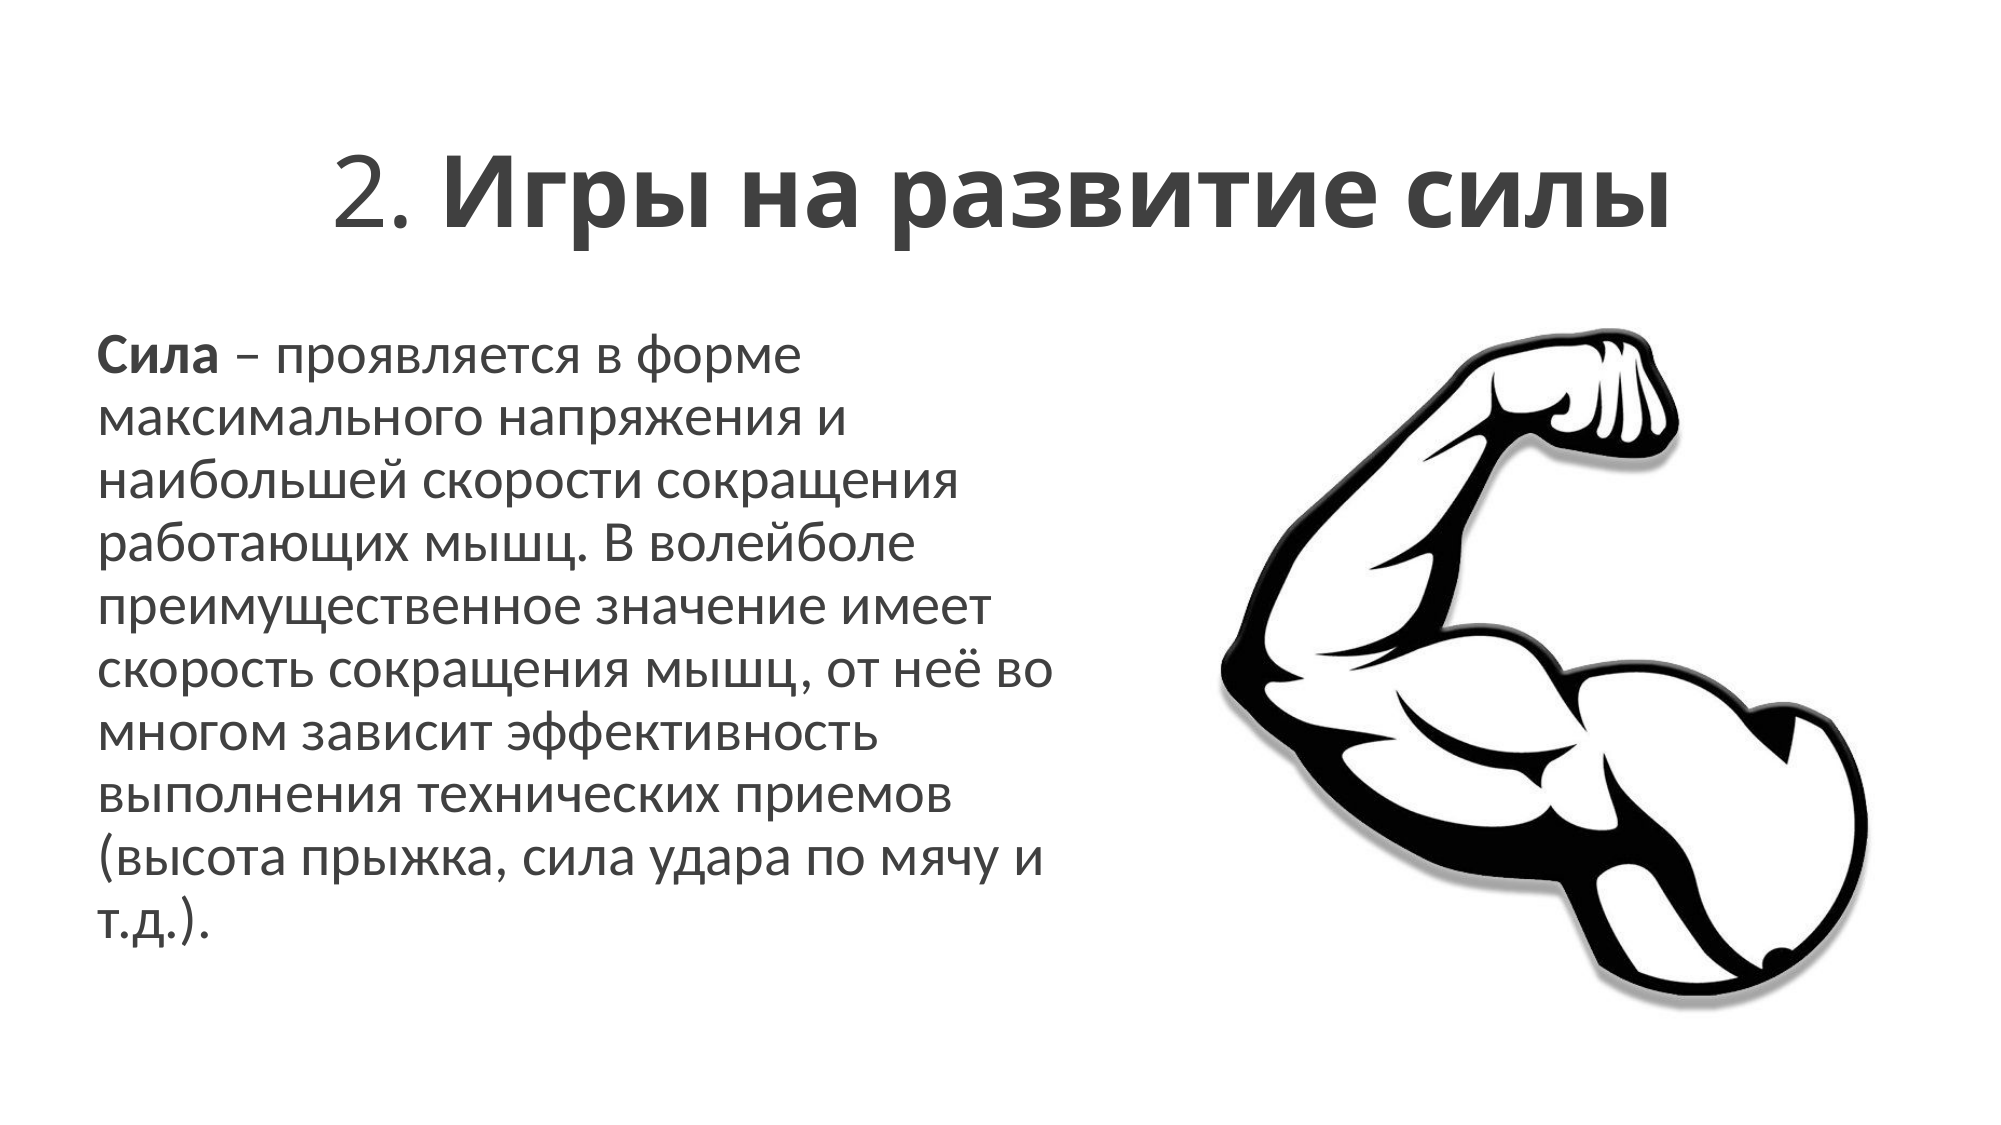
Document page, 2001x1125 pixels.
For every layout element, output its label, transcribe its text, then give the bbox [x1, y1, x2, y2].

title 2. Игры на развитие силы [177, 67, 1828, 255]
list Сила – проявляется в форме максимального напряжения и наибольшей скорости сокращения работающих мышц. В волейболе преимущественное значение имеет скорость сокращения мышц, от неё во многом зависит эффективность выполнения технических приемов (высота прыжка, сила удара по мячу и т.д.). [82, 315, 1120, 976]
picture [1166, 284, 1923, 1040]
